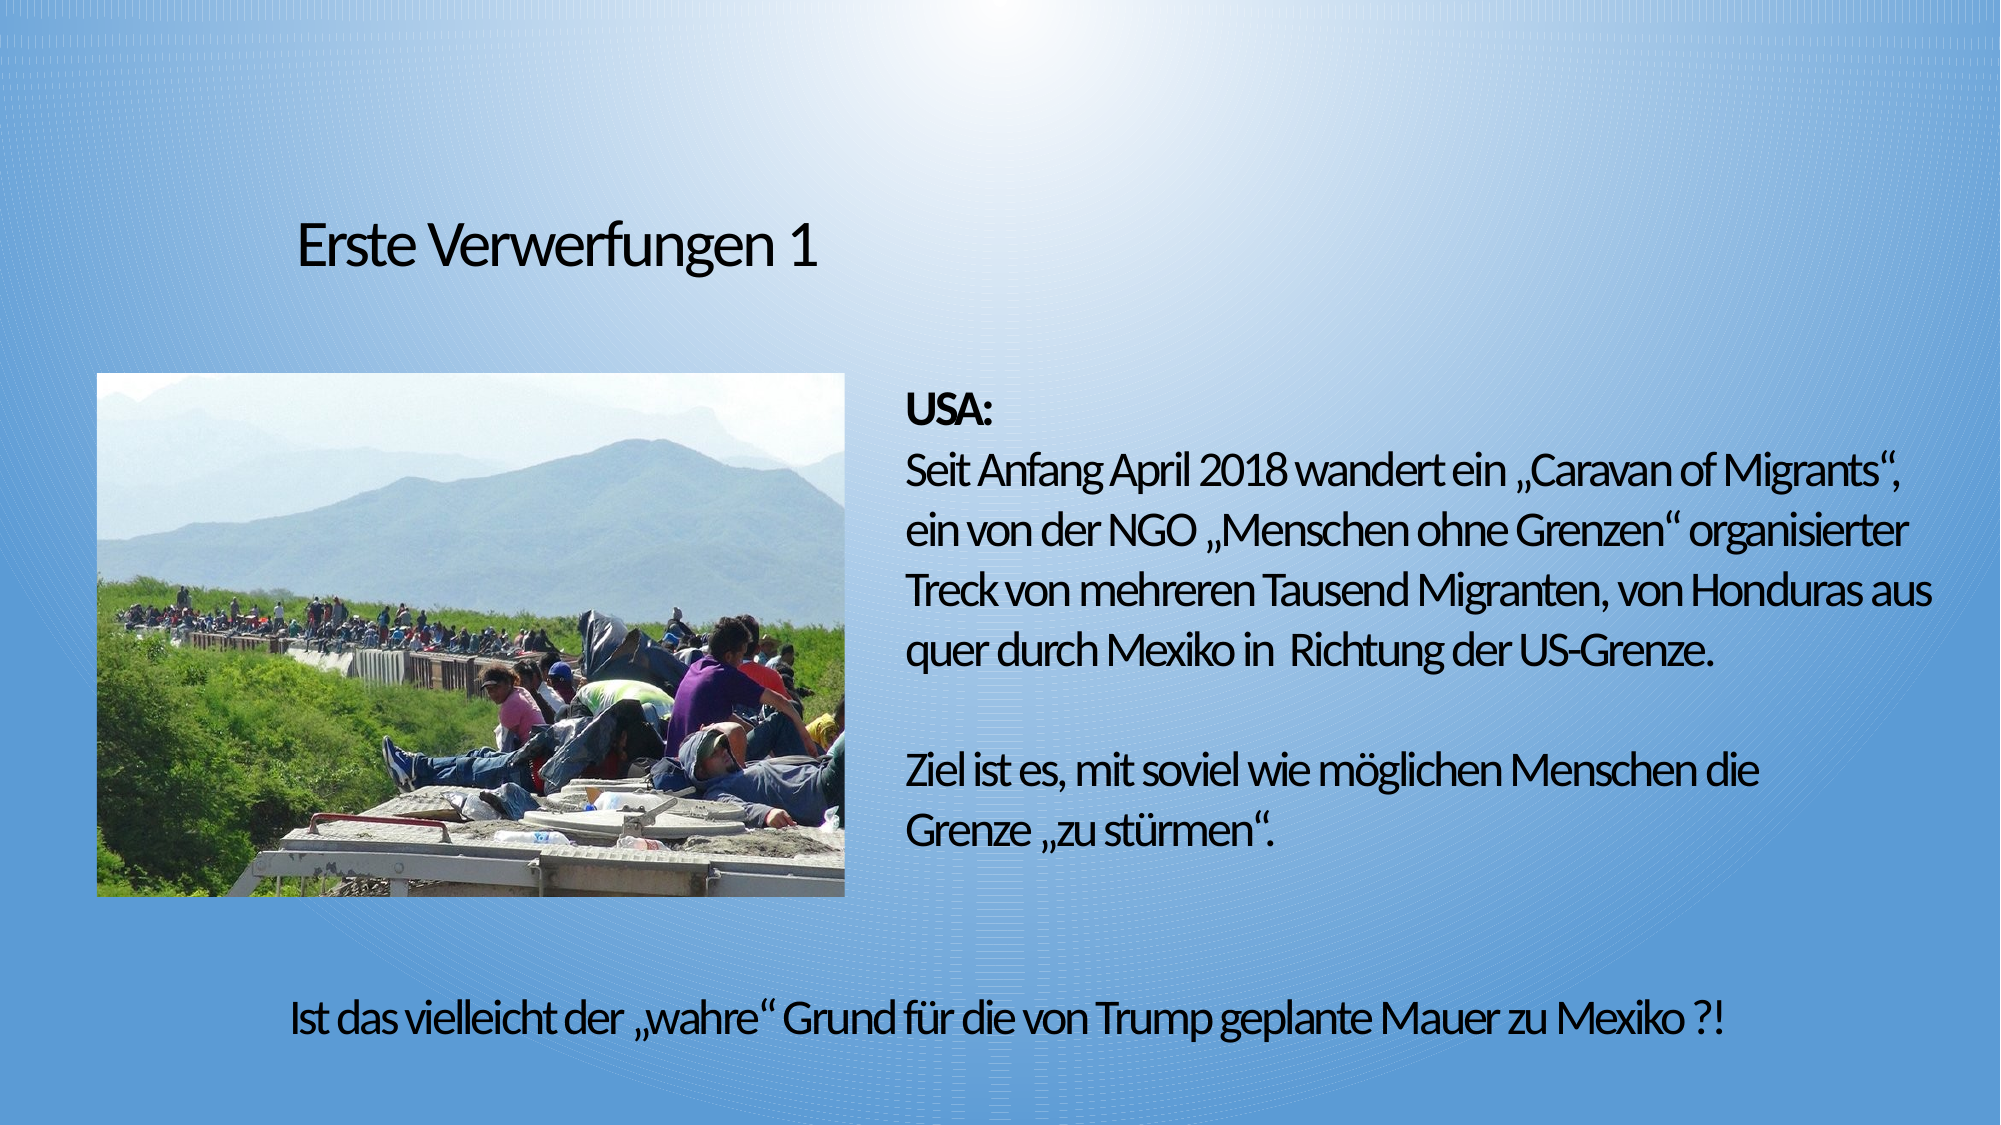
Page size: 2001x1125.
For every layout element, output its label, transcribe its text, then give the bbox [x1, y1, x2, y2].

text_box Ist das vielleicht der „wahre“ Grund für die von Trump geplante Mauer zu Mexiko ?! [274, 977, 1743, 1052]
title Erste Verwerfungen 1 [294, 143, 859, 334]
text_box USA: Seit Anfang April 2018 wandert ein „Caravan of Migrants“, ein von der NGO „Menschen ohne Grenzen“ organisierter Treck von mehreren Tausend Migranten, von Honduras aus quer durch Mexiko in Richtung der US-Grenze. Ziel ist es, mit soviel wie möglichen Menschen die Grenze „zu stürmen“. [903, 373, 1931, 857]
text_box [96, 373, 845, 898]
